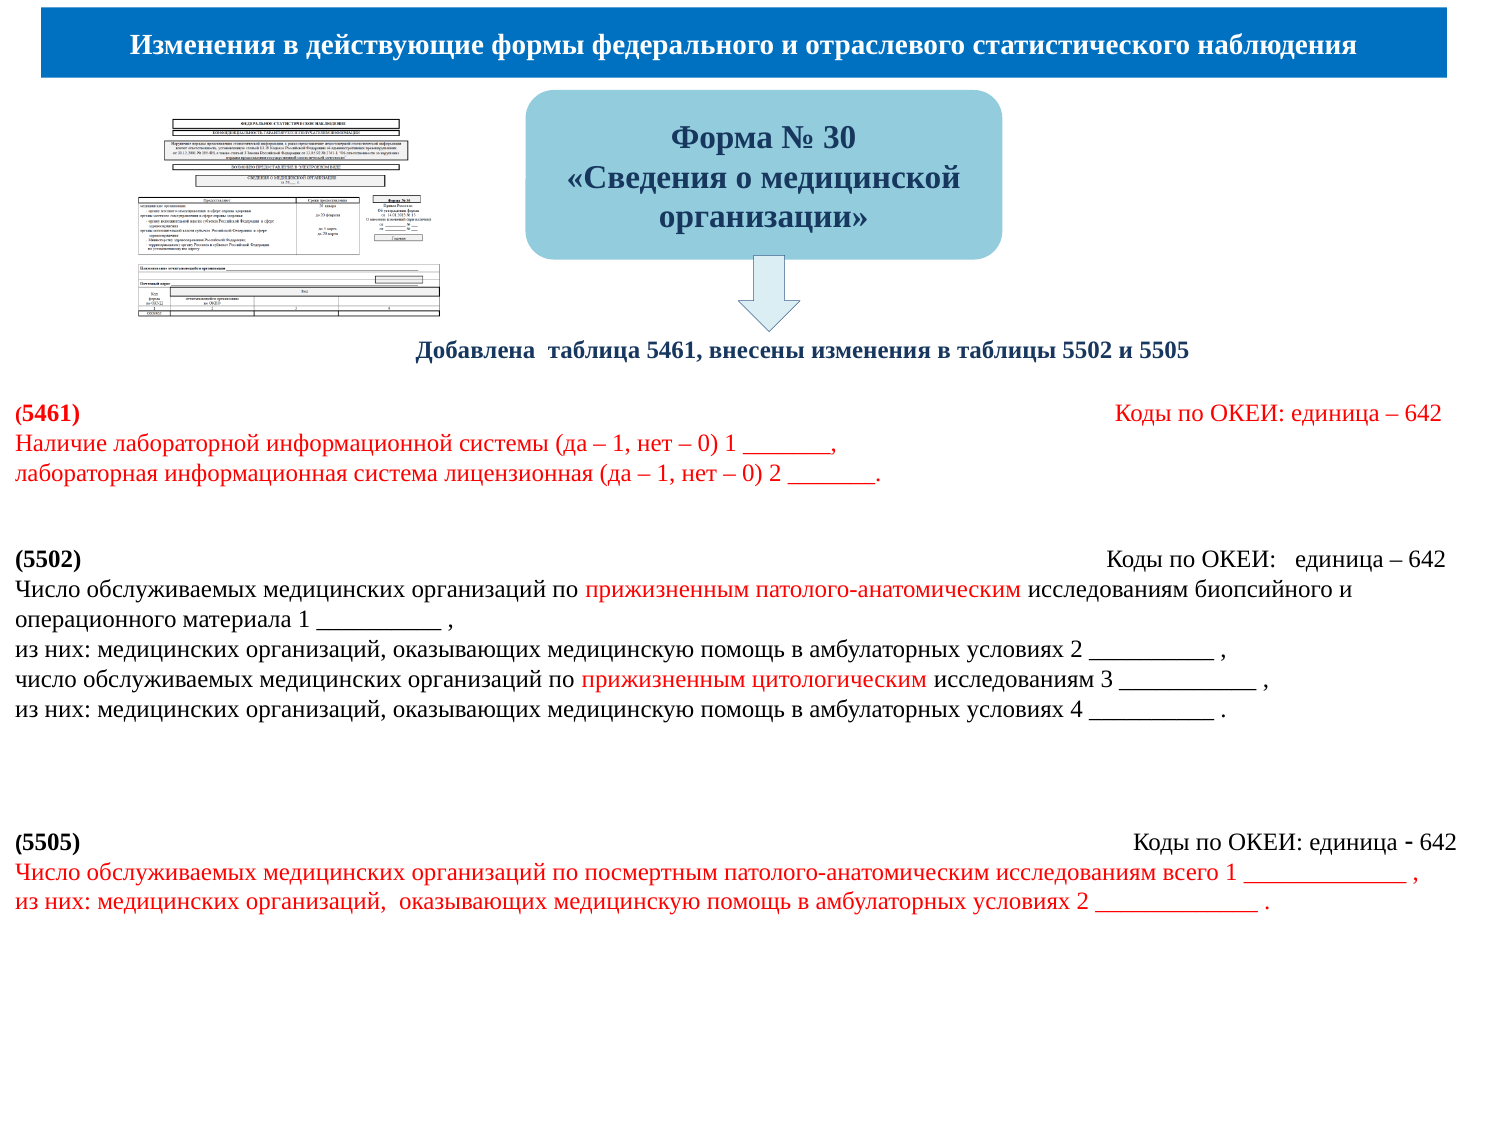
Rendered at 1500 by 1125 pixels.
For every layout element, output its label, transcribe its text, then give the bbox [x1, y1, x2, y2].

text_box Изменения в действующие формы федерального и отраслевого статистического наблюдения [39, 5, 1449, 80]
text_box (5461) Коды по ОКЕИ: единица – 642 Наличие лабораторной информационной системы (да – 1, нет – 0) 1 _______, лабораторная информационная система лицензионная (да – 1, нет – 0) 2 _______. [0, 389, 1500, 494]
text_box (5505) Коды по ОКЕИ: единица  642 Число обслуживаемых медицинских организаций по посмертным патолого-анатомическим исследованиям всего 1 _____________ , из них: медицинских организаций, оказывающих медицинскую помощь в амбулаторных условиях 2 _____________ . [0, 817, 1483, 923]
text_box Добавлена таблица 5461, внесены изменения в таблицы 5502 и 5505 [159, 326, 1447, 371]
picture [123, 101, 451, 330]
text_box [736, 253, 803, 326]
text_box (5502) Коды по ОКЕИ: единица – 642 Число обслуживаемых медицинских организаций по прижизненным патолого-анатомическим исследованиям биопсийного и операционного материала 1 __________ , из них: медицинских организаций, оказывающих медицинскую помощь в амбулаторных условиях 2 __________ , число обслуживаемых медицинских организаций по прижизненным цитологическим исследованиям 3 ___________ , из них: медицинских организаций, оказывающих медицинскую помощь в амбулаторных условиях 4 __________ . [0, 534, 1471, 730]
text_box Форма № 30 «Сведения о медицинской организации» [523, 87, 1005, 262]
